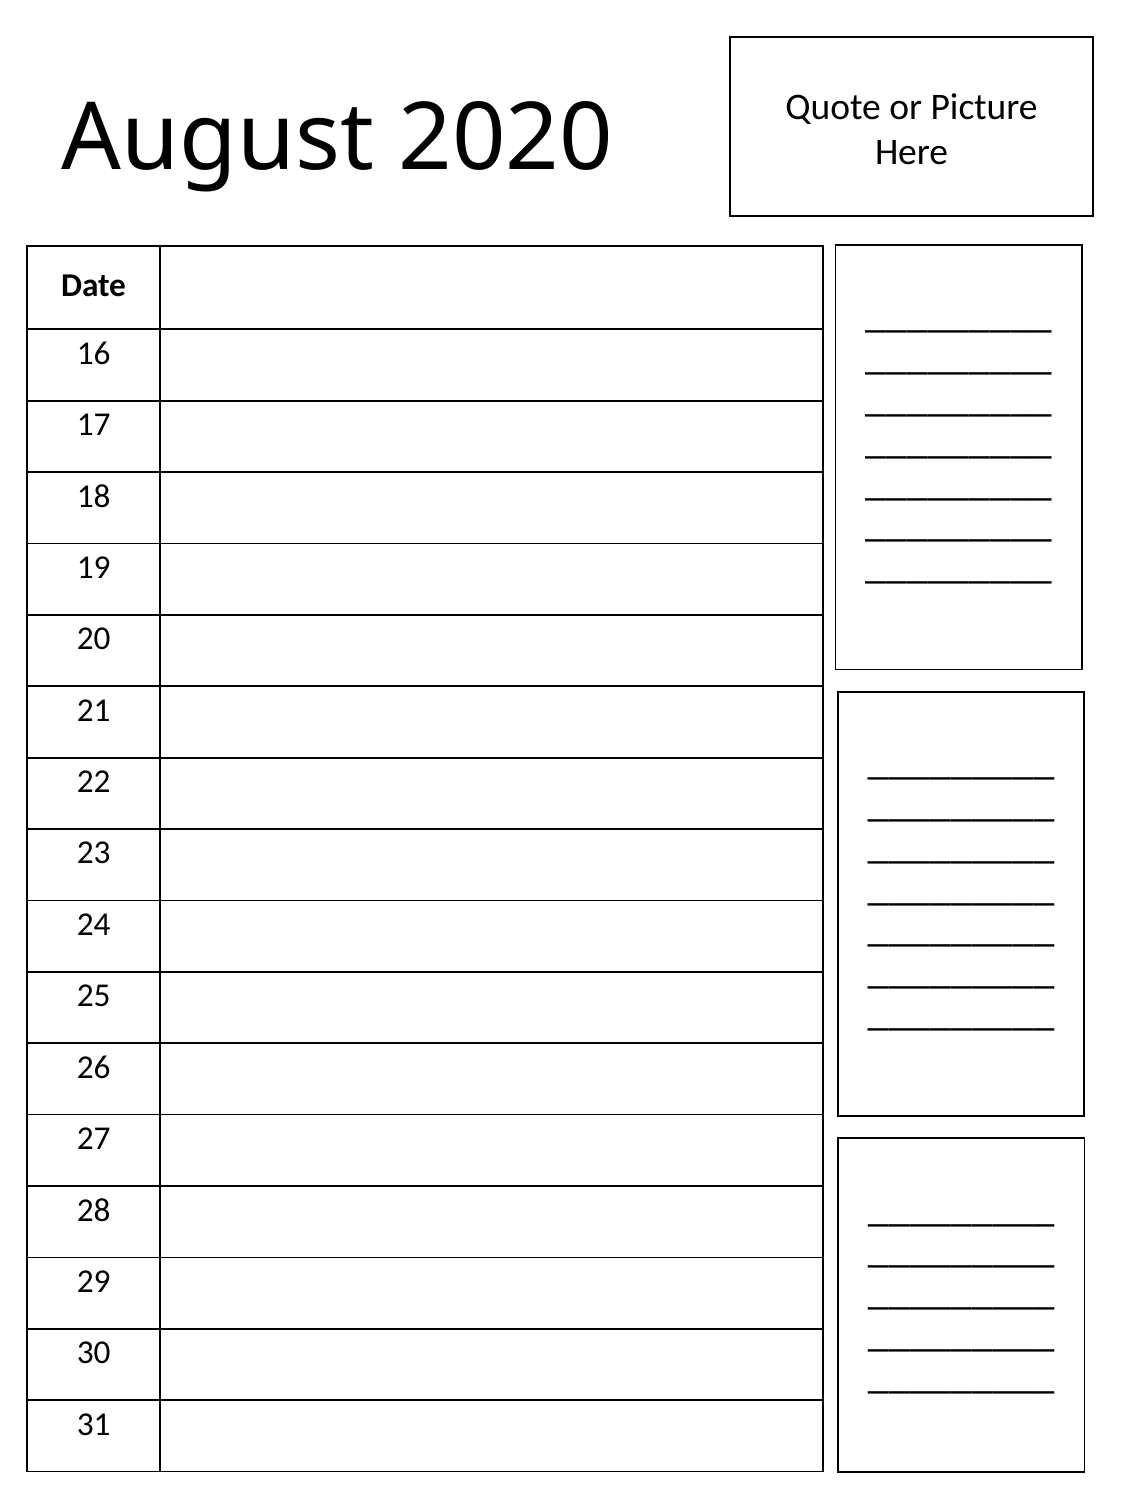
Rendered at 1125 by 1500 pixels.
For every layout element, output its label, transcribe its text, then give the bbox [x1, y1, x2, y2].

table_cell 24 [28, 901, 159, 971]
table_cell [161, 1044, 822, 1114]
table_header _______________________________________________________________ [839, 693, 1083, 1115]
table_cell [161, 901, 822, 971]
table_cell [161, 830, 822, 900]
table_cell [161, 1187, 822, 1257]
table_cell 27 [28, 1115, 159, 1185]
table_cell [161, 1401, 822, 1471]
table_cell [161, 402, 822, 471]
table_header _______________________________________________________________ [836, 246, 1081, 669]
table_cell 16 [28, 330, 159, 400]
table_cell [161, 973, 822, 1042]
table_header Date [28, 247, 159, 328]
table_header [161, 247, 822, 328]
table_cell [161, 616, 822, 685]
table_cell [161, 473, 822, 543]
table_cell [161, 330, 822, 400]
table_cell [161, 1115, 822, 1185]
table_cell 28 [28, 1187, 159, 1257]
table_cell 25 [28, 973, 159, 1042]
table_cell 17 [28, 402, 159, 471]
table_cell [161, 1258, 822, 1328]
table_cell [161, 687, 822, 757]
table_cell 29 [28, 1258, 159, 1328]
table_cell 21 [28, 687, 159, 757]
table_cell [161, 759, 822, 828]
table_cell 23 [28, 830, 159, 900]
table_cell 19 [28, 544, 159, 614]
table_cell 30 [28, 1330, 159, 1399]
table_cell 18 [28, 473, 159, 543]
table_cell [161, 1330, 822, 1399]
table_cell 20 [28, 616, 159, 685]
table_cell 26 [28, 1044, 159, 1114]
table_cell 22 [28, 759, 159, 828]
text_box Quote or Picture Here [729, 36, 1094, 217]
table_cell 31 [28, 1401, 159, 1471]
title August 2020 [46, 56, 729, 197]
table_header _____________________________________________ [839, 1139, 1084, 1471]
table_cell [161, 544, 822, 614]
